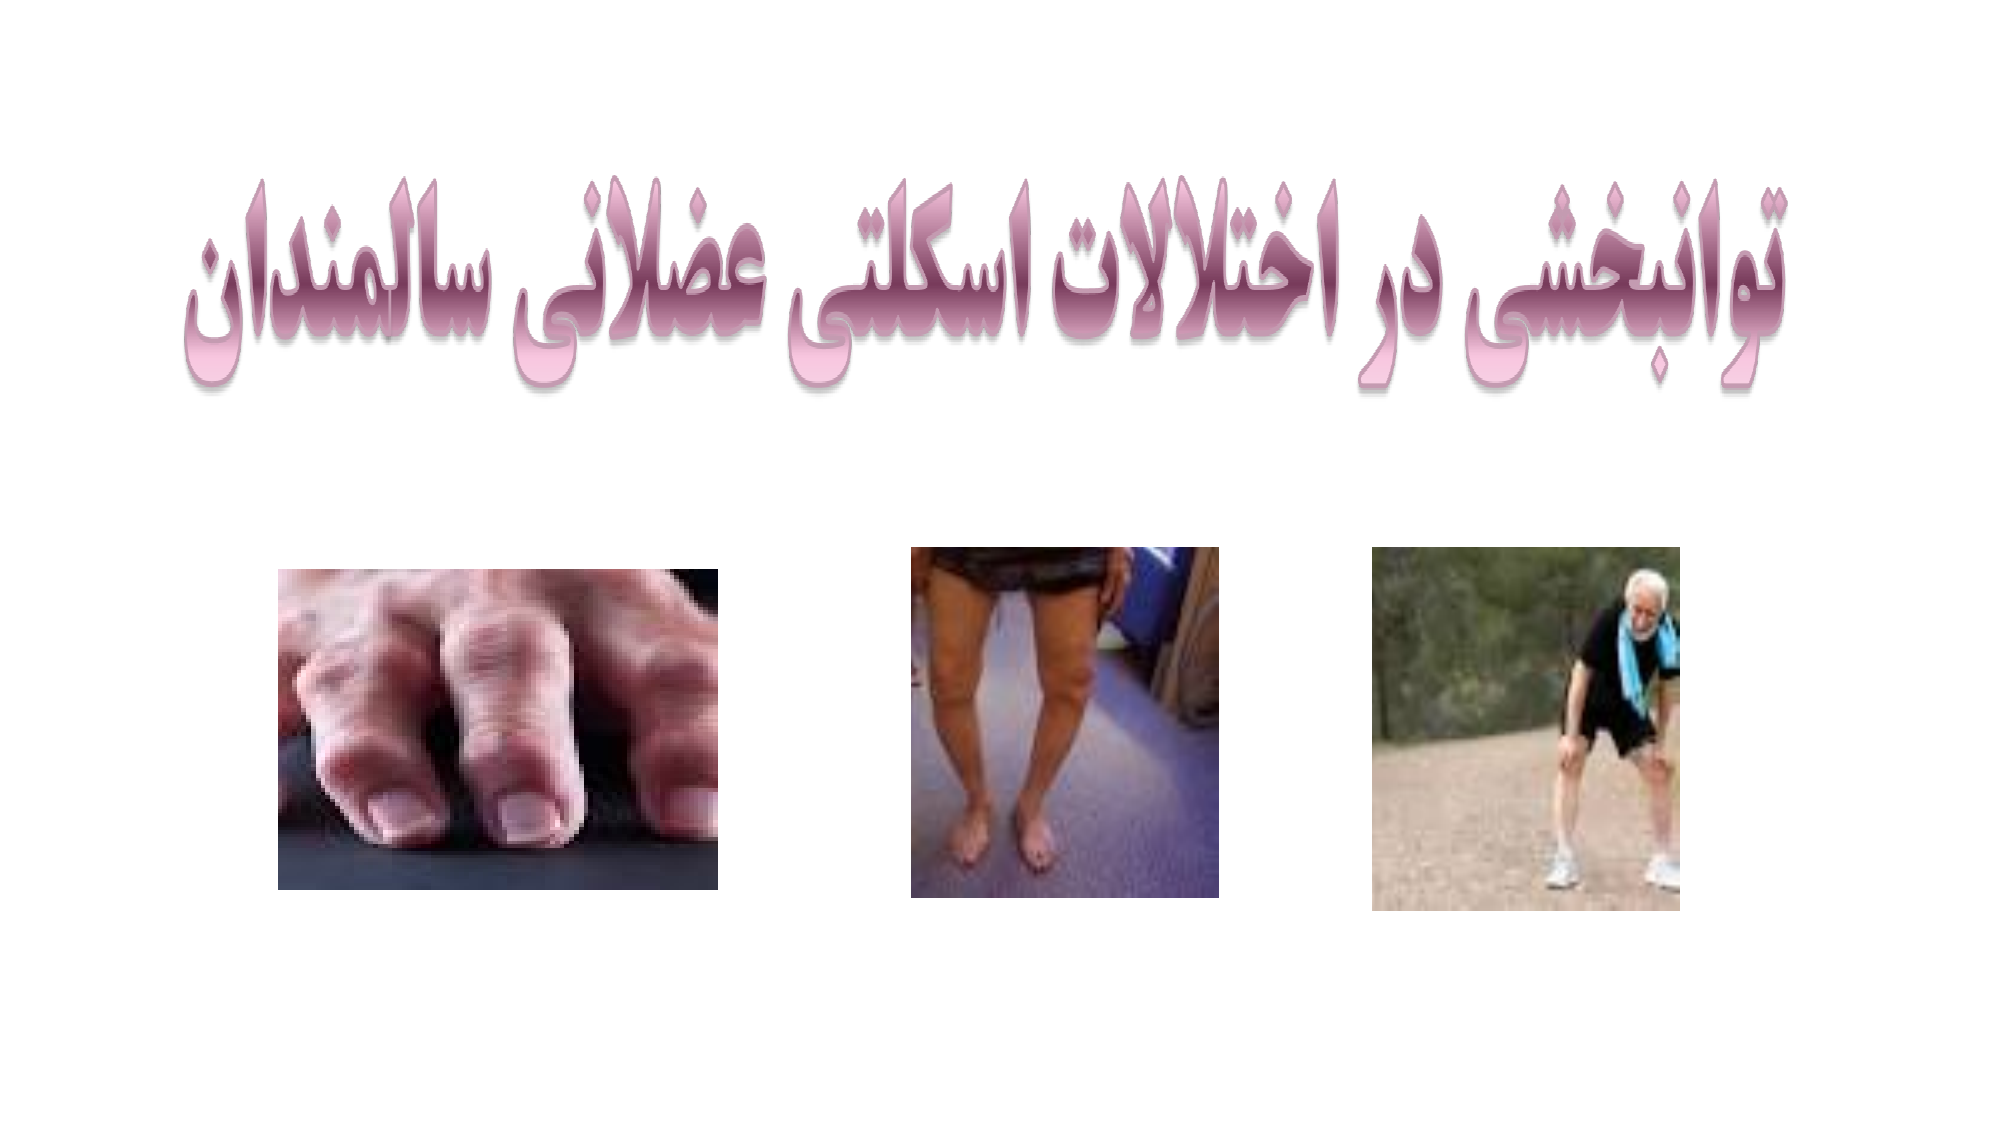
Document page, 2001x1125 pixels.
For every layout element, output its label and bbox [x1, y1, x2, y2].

picture [911, 547, 1219, 898]
picture [181, 174, 1789, 402]
picture [278, 569, 718, 890]
picture [1372, 547, 1680, 911]
